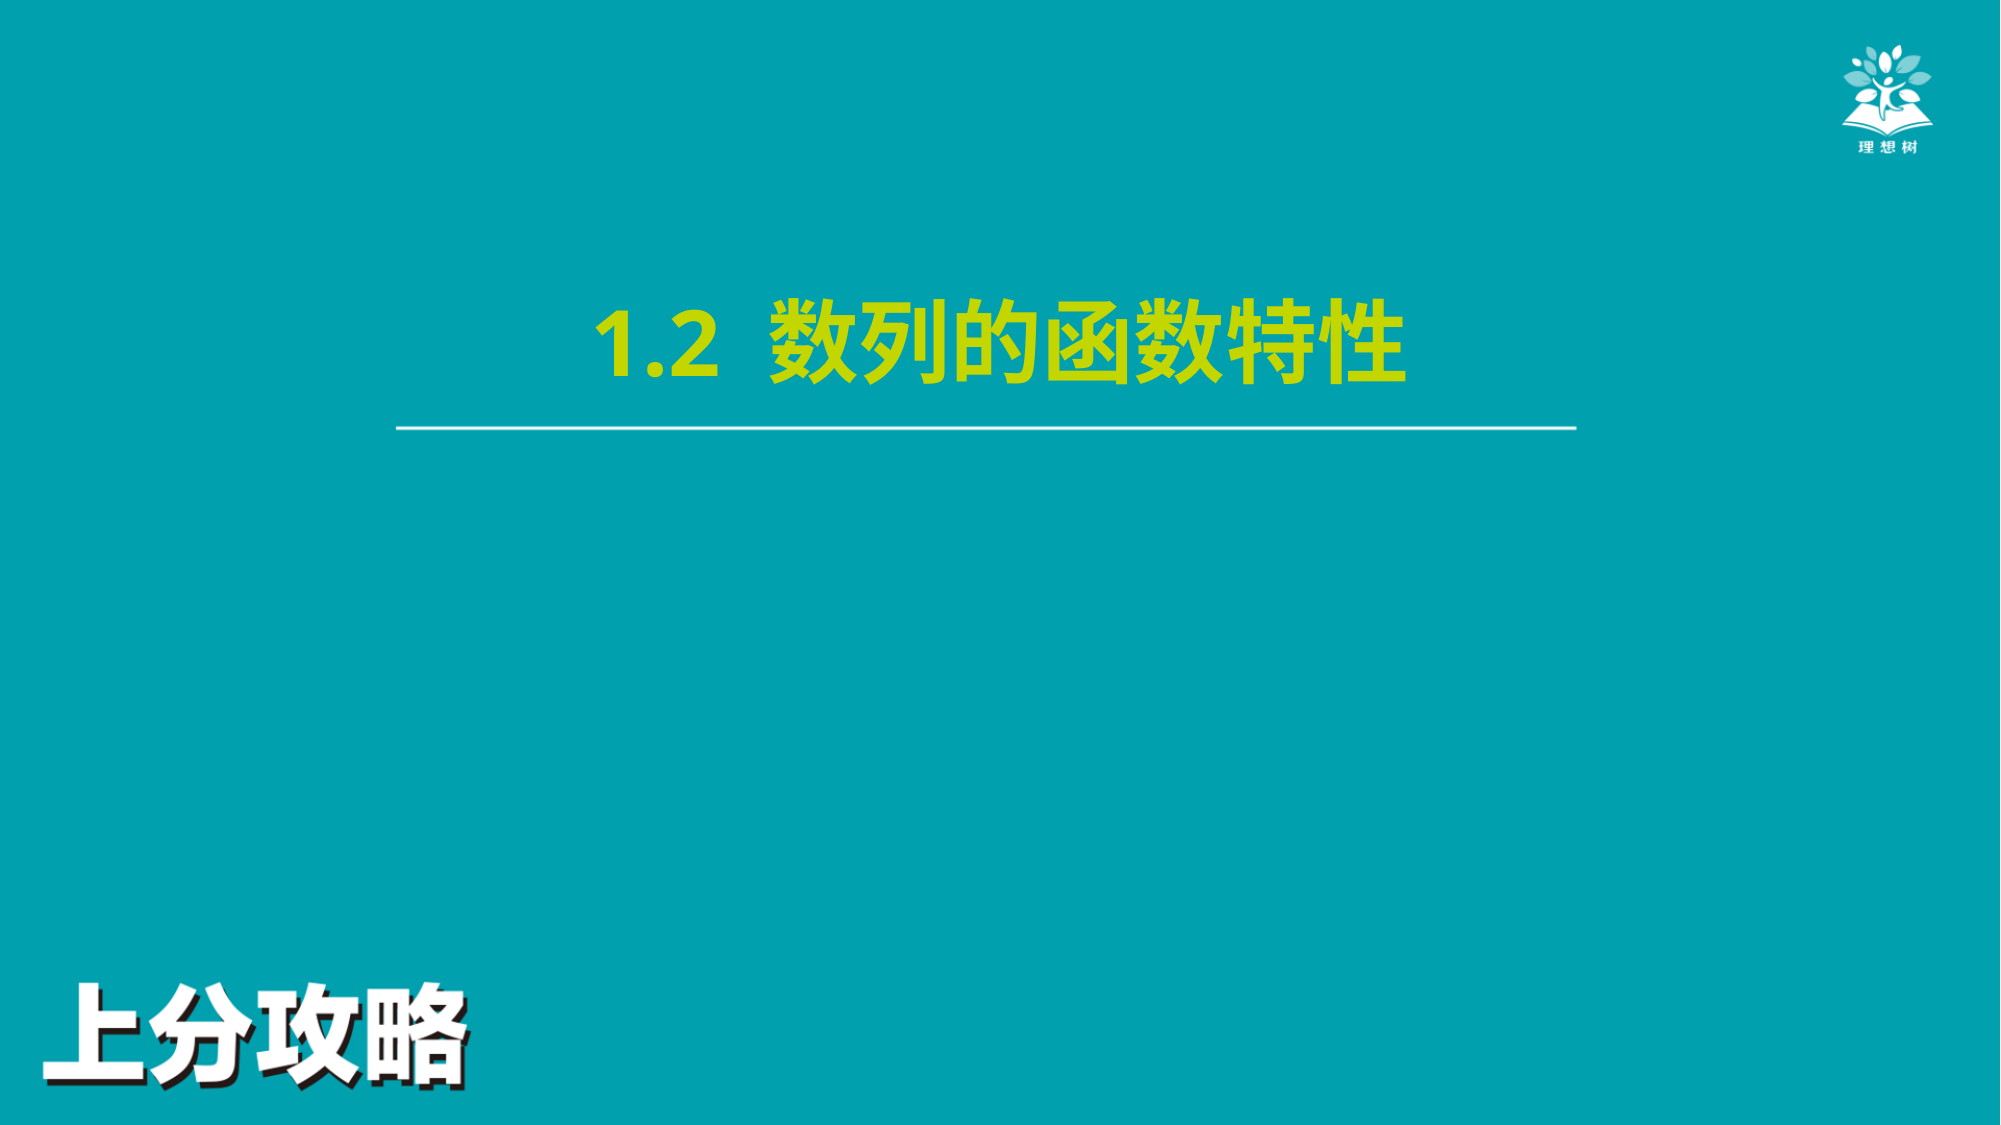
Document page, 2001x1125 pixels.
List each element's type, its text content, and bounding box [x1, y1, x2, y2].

text_box 1.2 数列的函数特性 [0, 265, 2000, 413]
picture [0, 0, 2000, 265]
picture [0, 413, 2000, 1125]
